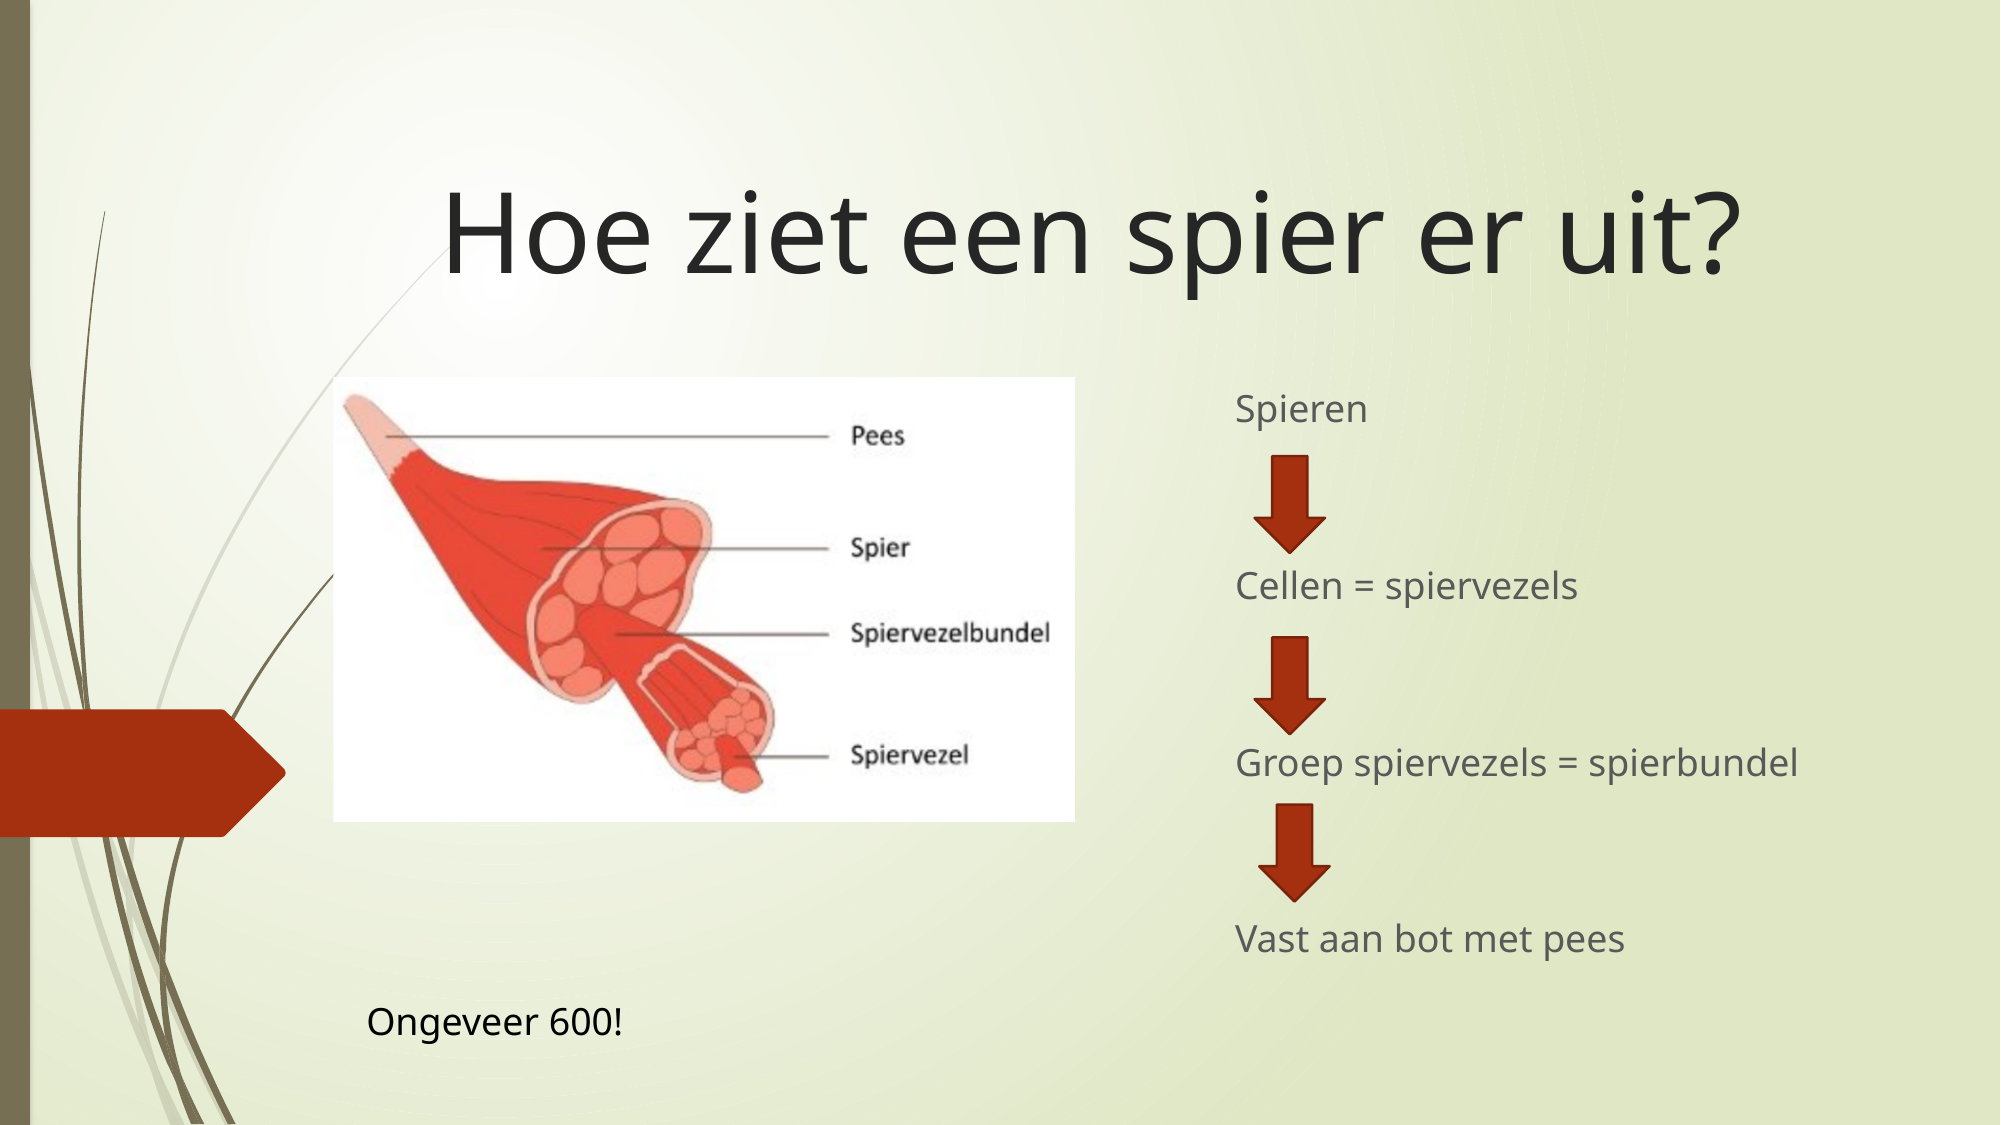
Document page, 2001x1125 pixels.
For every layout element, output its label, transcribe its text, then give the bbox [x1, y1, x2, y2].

text_box [1258, 803, 1331, 903]
text_box Ongeveer 600! [351, 990, 718, 1051]
picture [333, 377, 1076, 822]
text_box [1253, 454, 1327, 554]
title Hoe ziet een spier er uit? [424, 33, 1888, 304]
text_box [1253, 636, 1327, 736]
subtitle Spieren Cellen = spiervezels Groep spiervezels = spierbundel Vast aan bot met pees [1220, 377, 1888, 1074]
